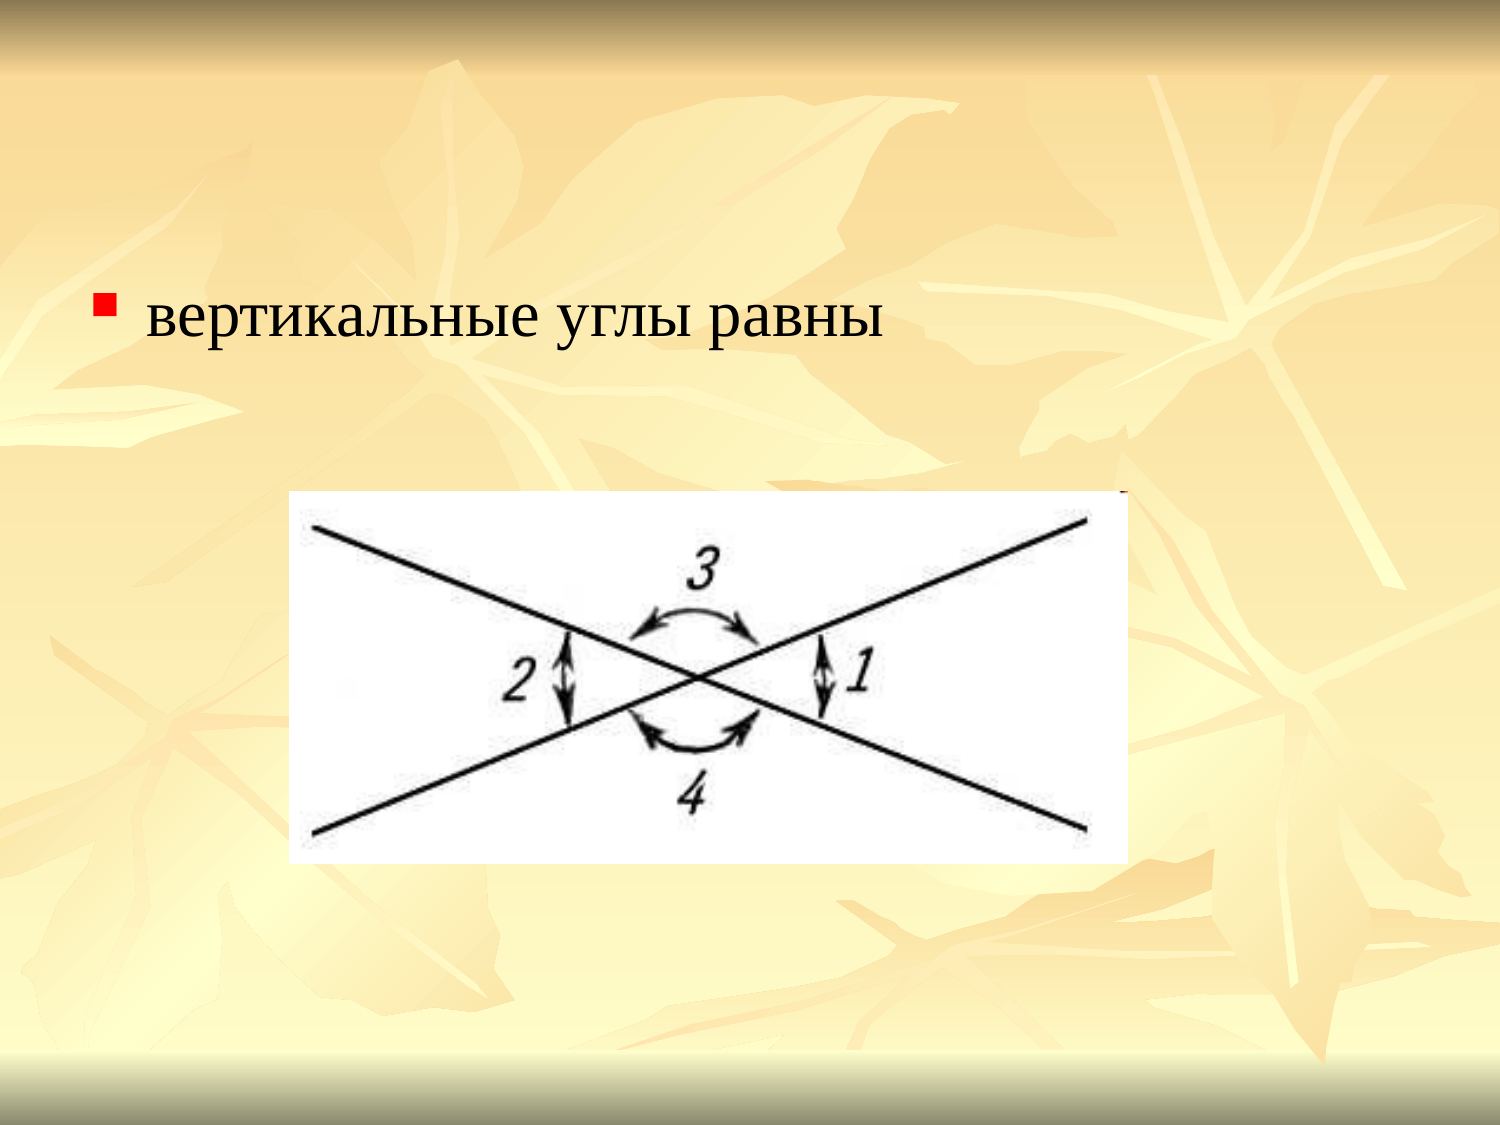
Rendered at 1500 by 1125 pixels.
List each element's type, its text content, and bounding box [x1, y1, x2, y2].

list вертикальные углы равны [74, 262, 1426, 1006]
picture [289, 491, 1129, 865]
